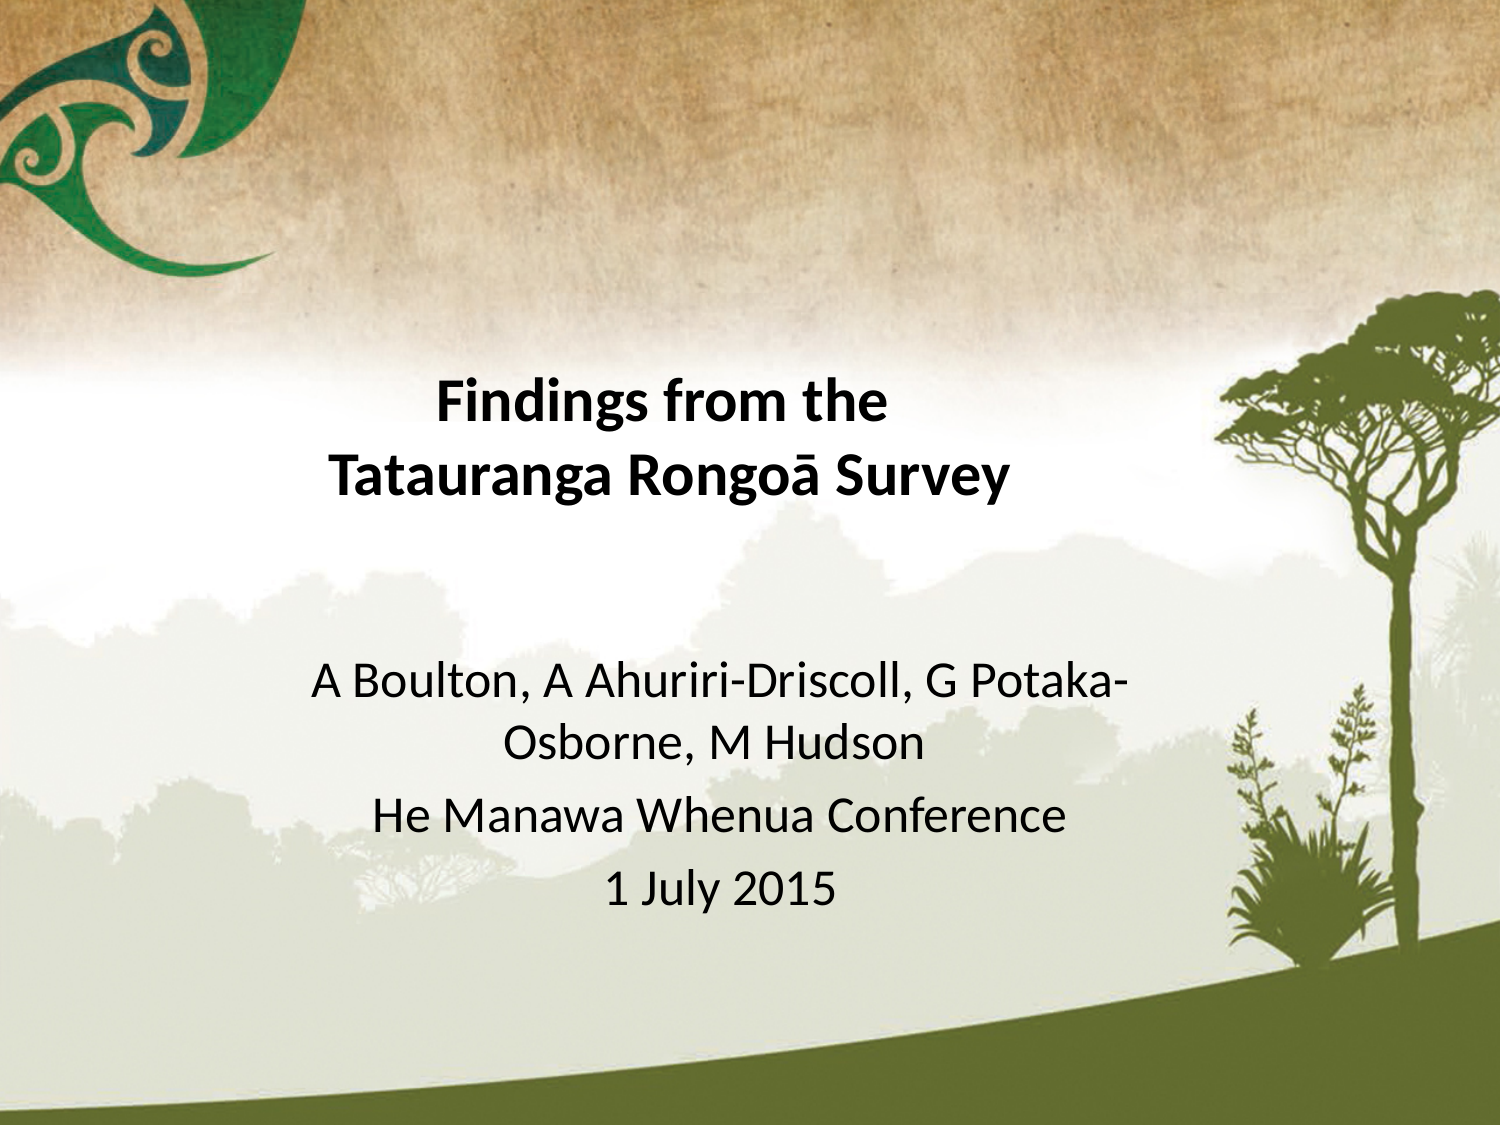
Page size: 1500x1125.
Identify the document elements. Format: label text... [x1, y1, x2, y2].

subtitle A Boulton, A Ahuriri-Driscoll, G Potaka- Osborne, M Hudson He Manawa Whenua Conference 1 July 2015 [195, 637, 1246, 925]
title Findings from the Tatauranga Rongoā Survey [93, 350, 1246, 592]
picture [0, 0, 1500, 1125]
